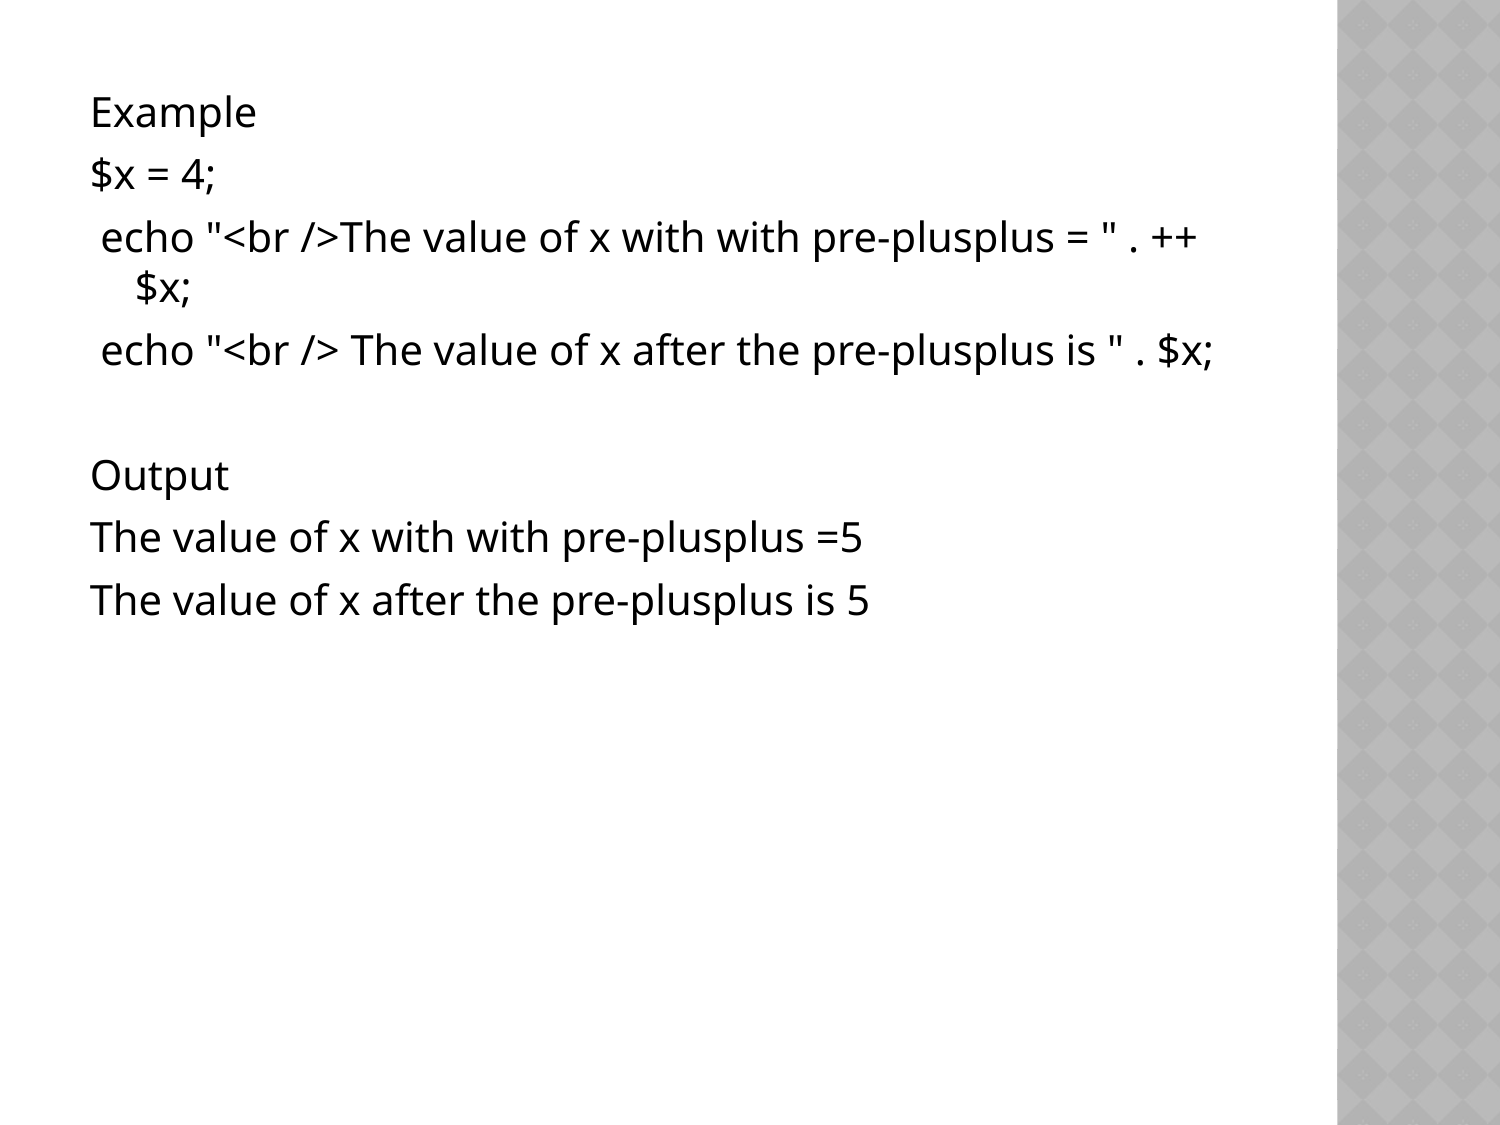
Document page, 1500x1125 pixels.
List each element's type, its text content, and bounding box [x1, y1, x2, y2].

list Example $x = 4; echo "<br />The value of x with with pre-plusplus = " . ++$x; echo "<br /> The value of x after the pre-plusplus is " . $x; Output The value of x with with pre-plusplus =5 The value of x after the pre-plusplus is 5 [75, 78, 1263, 1059]
